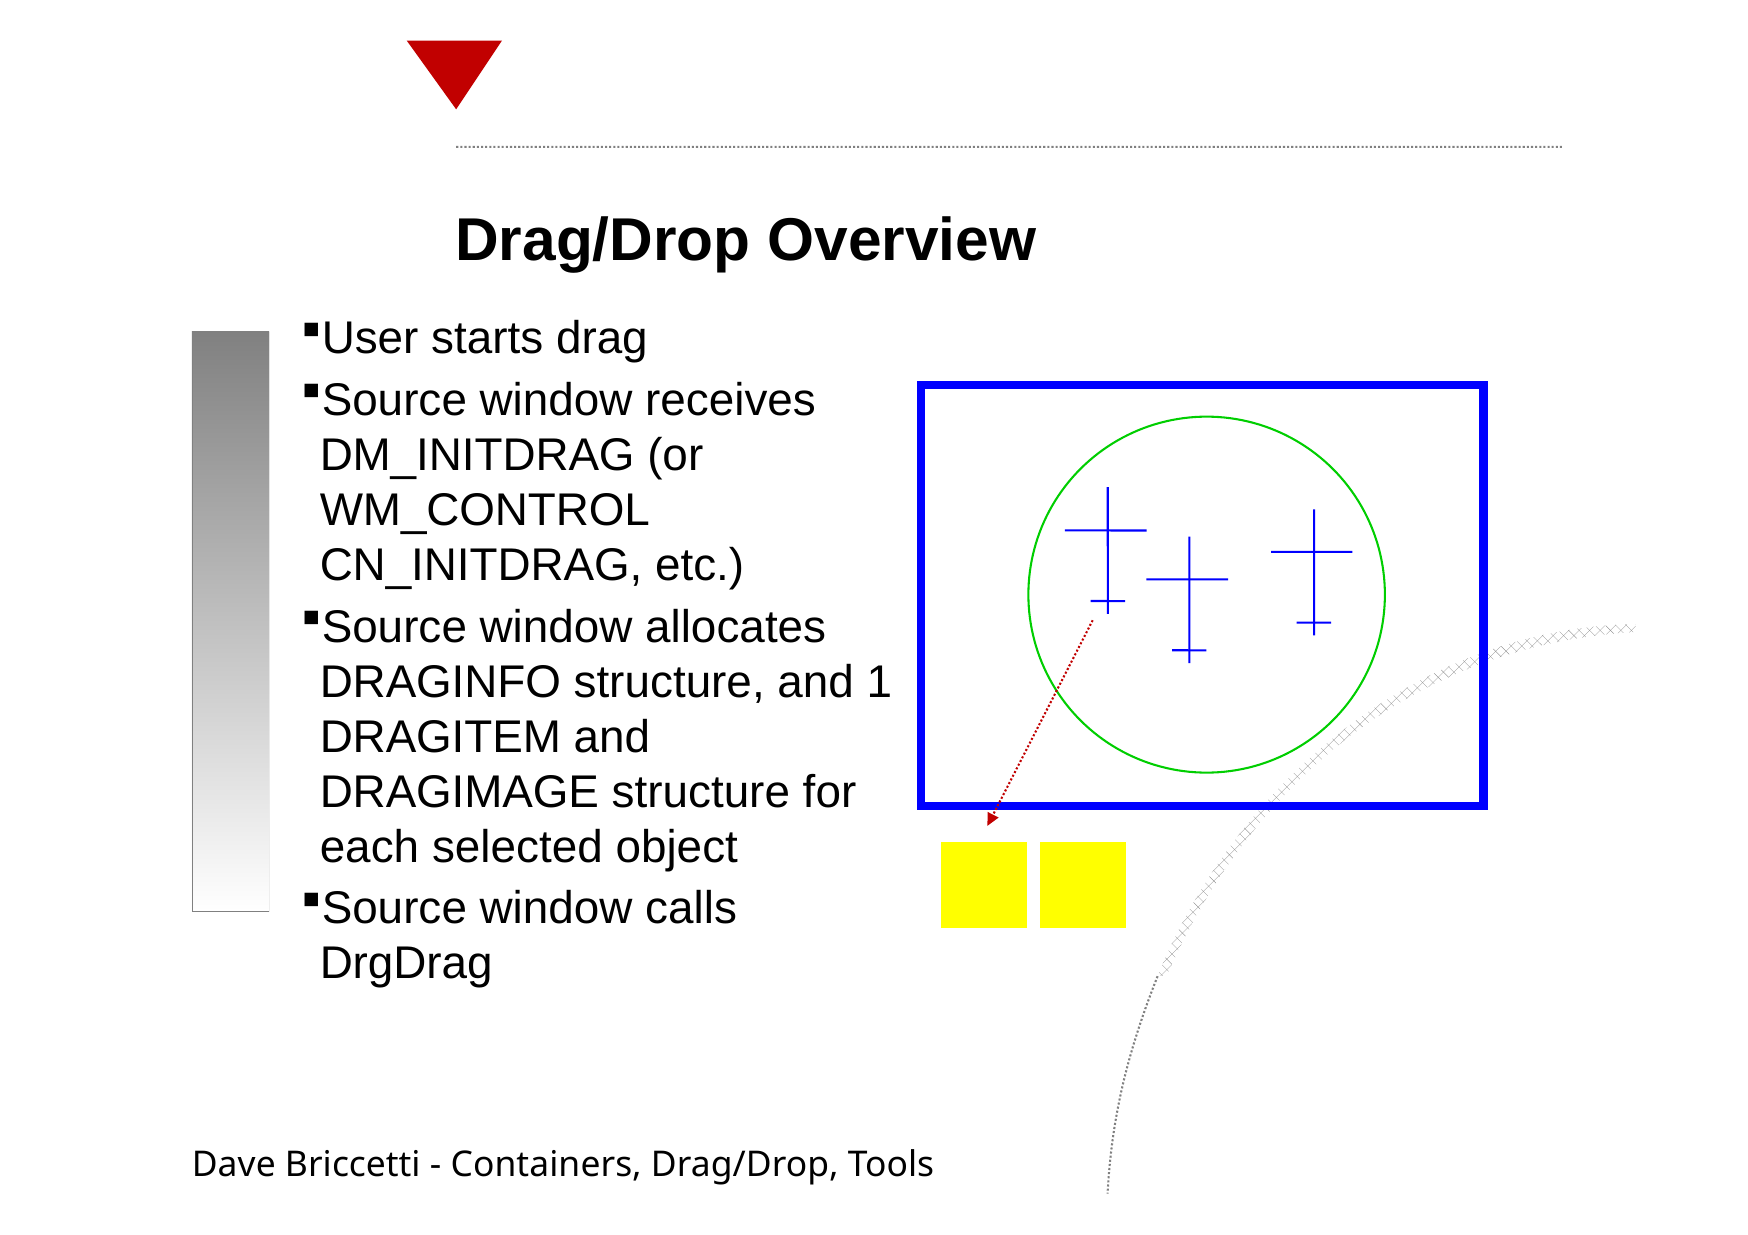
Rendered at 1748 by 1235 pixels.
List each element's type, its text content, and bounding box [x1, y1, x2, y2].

text_box Dave Briccetti - Containers, Drag/Drop, Tools [191, 1141, 1505, 1184]
text_box [1484, 624, 1636, 663]
text_box [987, 810, 999, 826]
text_box [1112, 976, 1158, 1141]
text_box User starts drag Source window receives DM_INITDRAG (or WM_CONTROL CN_INITDRAG, etc.) Source window allocates DRAGINFO structure, and 1 DRAGITEM and DRAGIMAGE structure for each selected object Source window calls DrgDrag [300, 307, 896, 989]
text_box [921, 384, 1484, 807]
text_box [406, 40, 503, 110]
text_box [942, 842, 1027, 927]
text_box [191, 331, 270, 912]
text_box [1041, 842, 1126, 927]
text_box [1157, 807, 1274, 977]
text_box Drag/Drop Overview [455, 200, 1568, 273]
text_box [1028, 416, 1385, 773]
